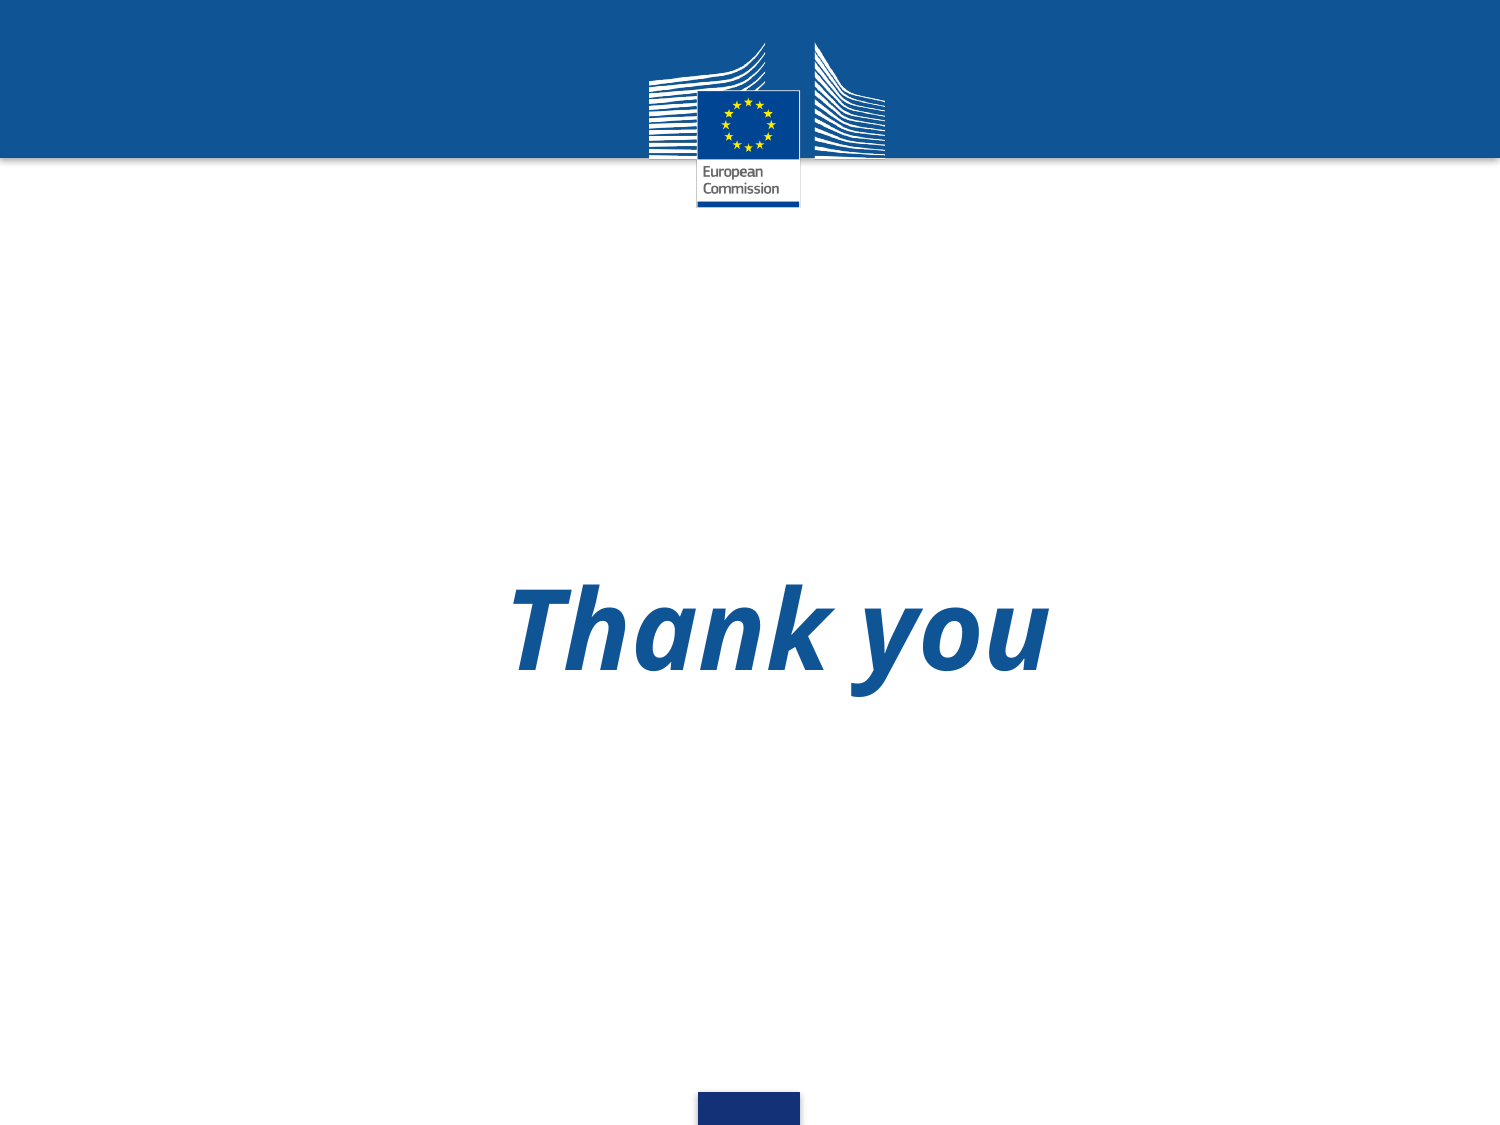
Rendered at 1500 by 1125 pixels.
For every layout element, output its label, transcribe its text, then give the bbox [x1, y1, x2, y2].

picture [649, 42, 885, 208]
list Thank you [75, 550, 1425, 988]
